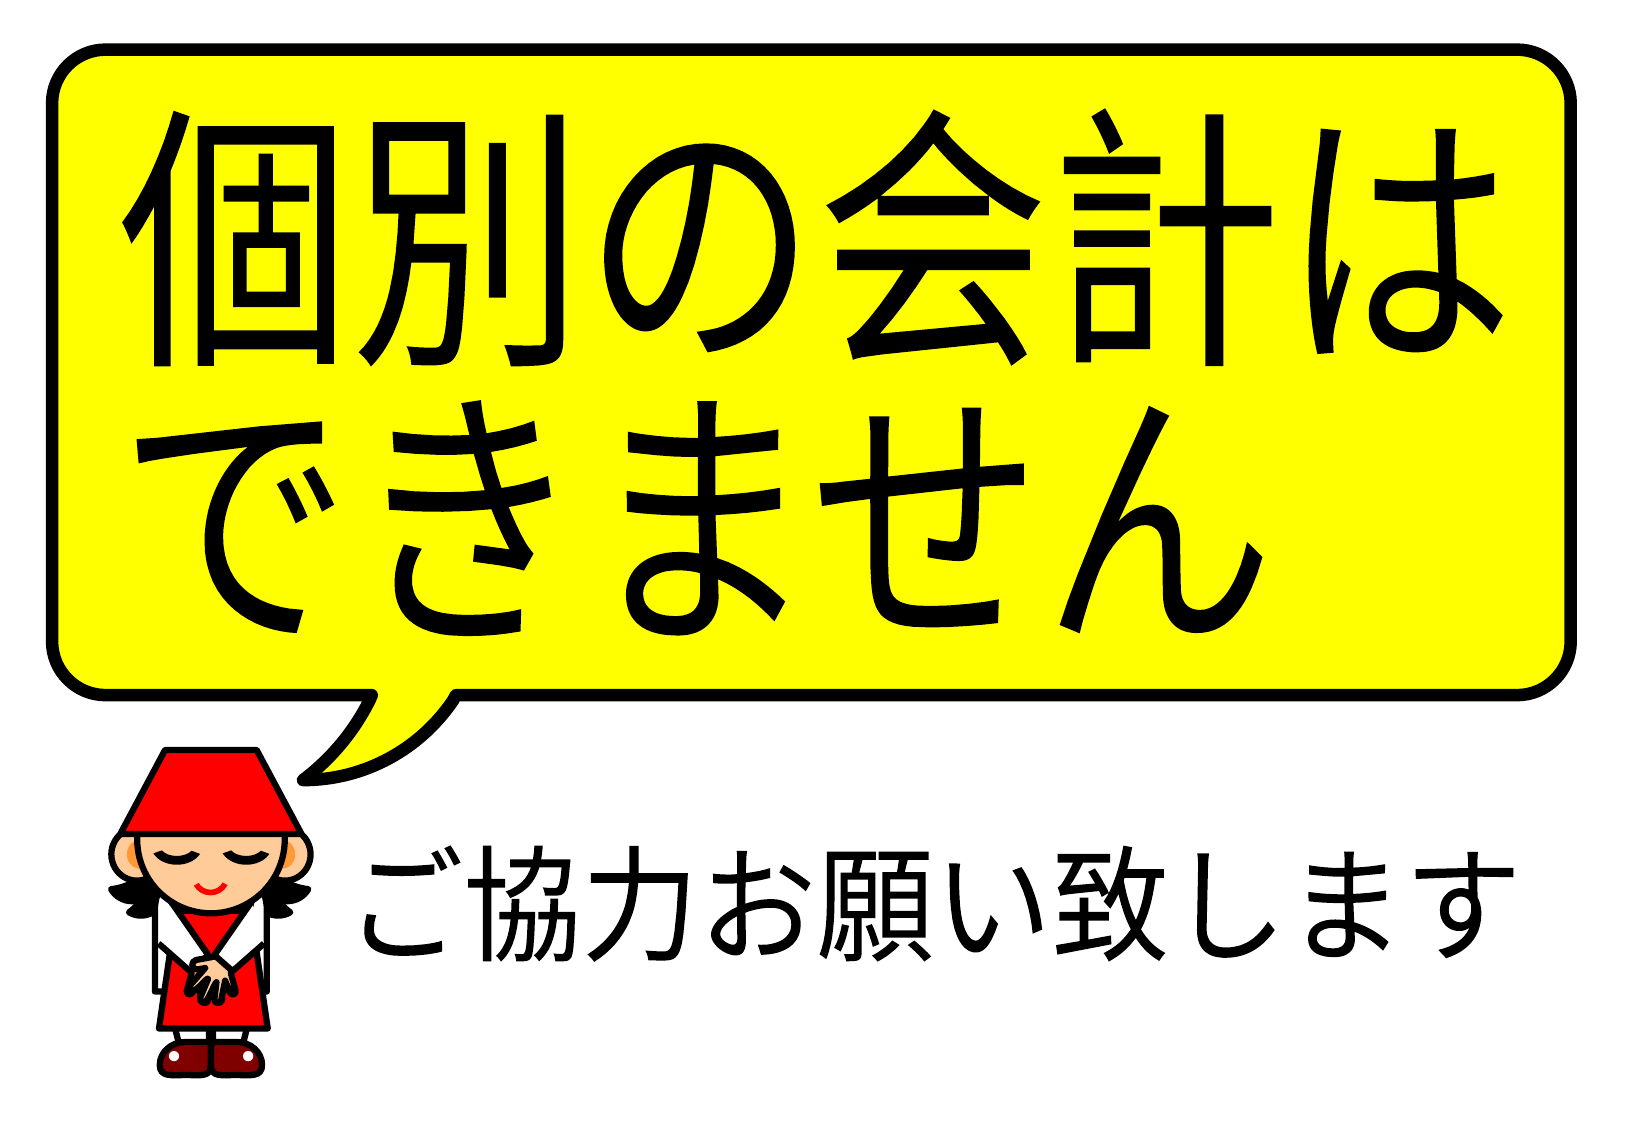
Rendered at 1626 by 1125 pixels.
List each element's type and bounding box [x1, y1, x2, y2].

text_box [49, 47, 1573, 782]
text_box [111, 749, 311, 1076]
